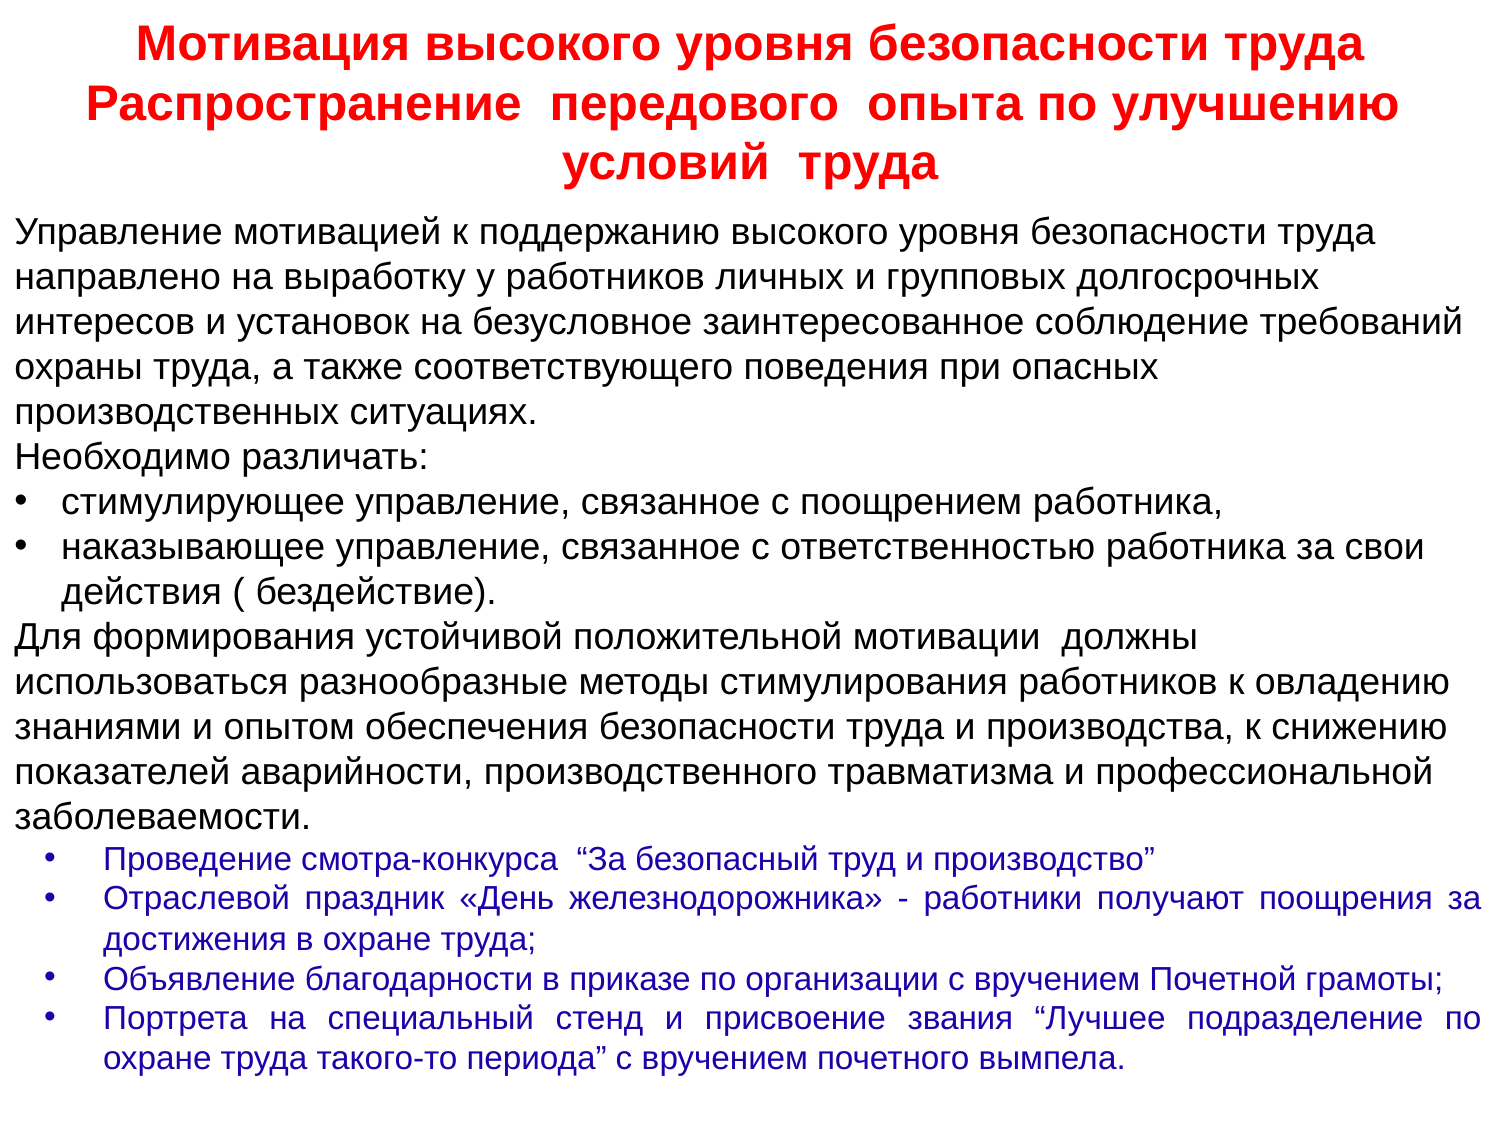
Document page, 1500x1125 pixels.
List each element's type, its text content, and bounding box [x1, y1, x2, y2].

text_box Управление мотивацией к поддержанию высокого уровня безопасности труда направлено на выработку у работников личных и групповых долгосрочных интересов и установок на безусловное заинтересованное соблюдение требований охраны труда, а также соответствующего поведения при опасных производственных ситуациях. Необходимо различать: стимулирующее управление, связанное с поощрением работника, наказывающее управление, связанное с ответственностью работника за свои действия ( бездействие). Для формирования устойчивой положительной мотивации должны использоваться разнообразные методы стимулирования работников к овладению знаниями и опытом обеспечения безопасности труда и производства, к снижению показателей аварийности, производственного травматизма и профессиональной заболеваемости. Проведение смотра-конкурса “За безопасный труд и производство” Отраслевой праздник «День железнодорожника» - работники получают поощрения за достижения в охране труда; Объявление благодарности в приказе по организации с вручением Почетной грамоты; Портрета на специальный стенд и присвоение звания “Лучшее подразделение по охране труда такого-то периода” с вручением почетного вымпела. [0, 199, 1499, 1084]
text_box Мотивация высокого уровня безопасности труда Распространение передового опыта по улучшению условий труда [29, 2, 1471, 198]
